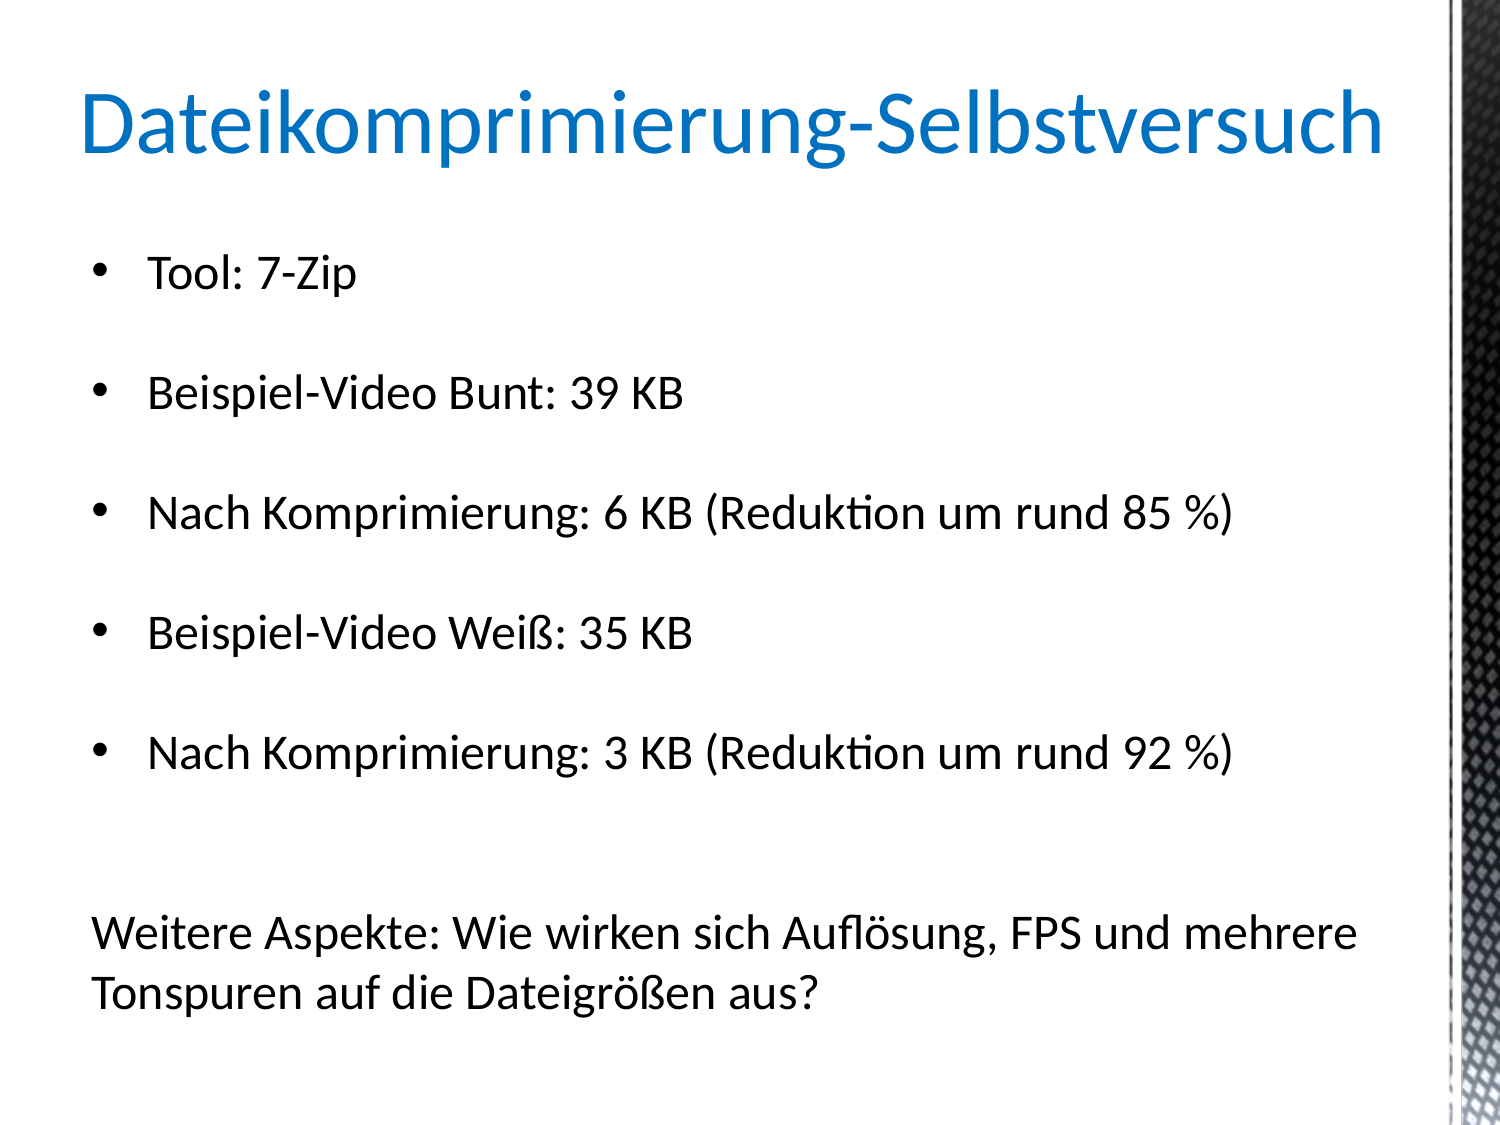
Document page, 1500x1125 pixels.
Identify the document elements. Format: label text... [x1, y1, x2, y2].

text_box Tool: 7-Zip Beispiel-Video Bunt: 39 KB Nach Komprimierung: 6 KB (Reduktion um rund 85 %) Beispiel-Video Weiß: 35 KB Nach Komprimierung: 3 KB (Reduktion um rund 92 %) Weitere Aspekte: Wie wirken sich Auflösung, FPS und mehrere Tonspuren auf die Dateigrößen aus? [76, 231, 1376, 1027]
text_box Dateikomprimierung-Selbstversuch [64, 54, 1436, 180]
picture [1447, 0, 1500, 1125]
